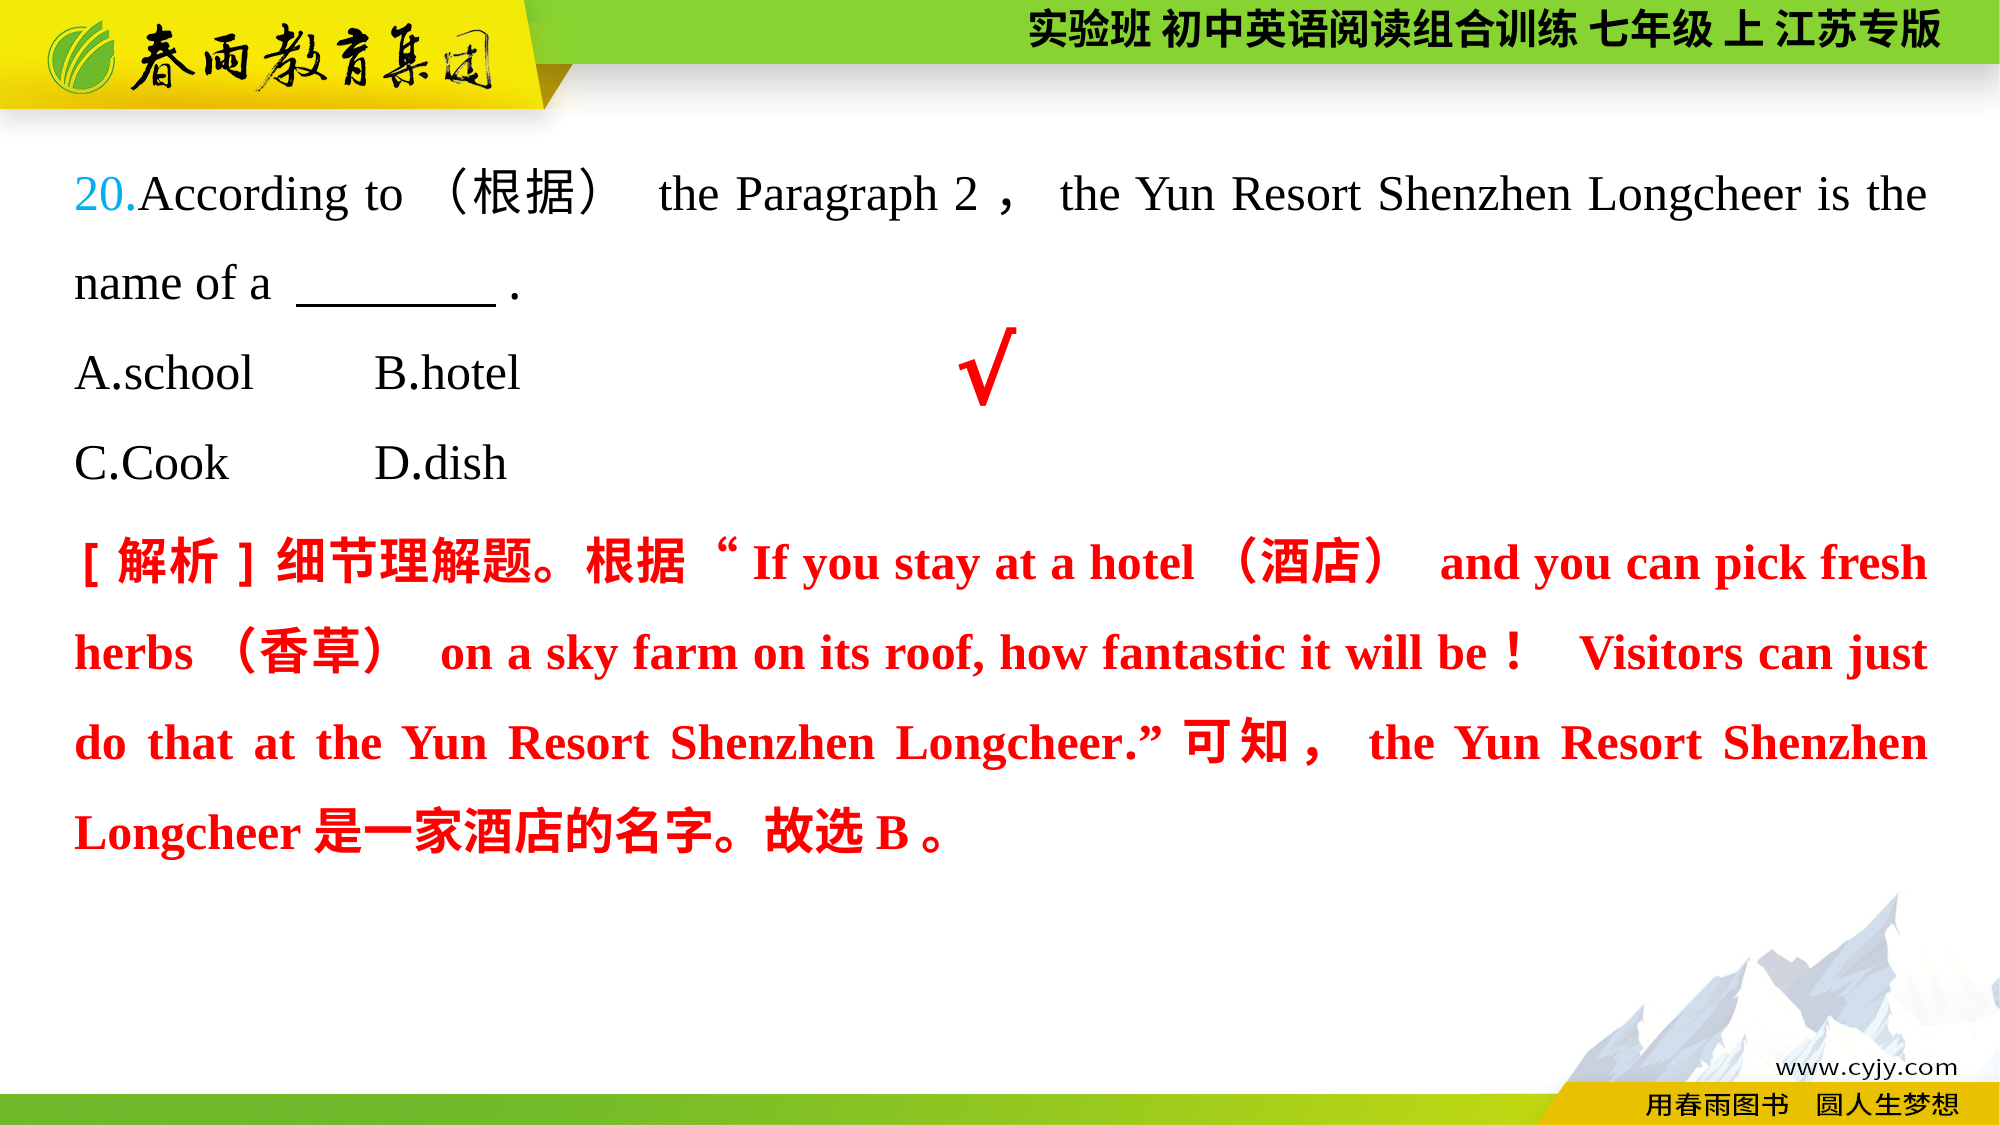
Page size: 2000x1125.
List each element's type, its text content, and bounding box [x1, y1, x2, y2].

list 20.According to（根据） the Paragraph 2，the Yun Resort Shenzhen Longcheer is the name of a . A.school B.hotel C.Cook D.dish [59, 122, 1944, 490]
picture [0, 0, 2000, 1125]
text_box [解析]细节理解题。根据“If you stay at a hotel（酒店） and you can pick fresh herbs（香草） on a sky farm on its roof, how fantastic it will be！ Visitors can just do that at the Yun Resort Shenzhen Longcheer.”可知，the Yun Resort Shenzhen Longcheer是一家酒店的名字。故选B。 [59, 491, 1944, 867]
